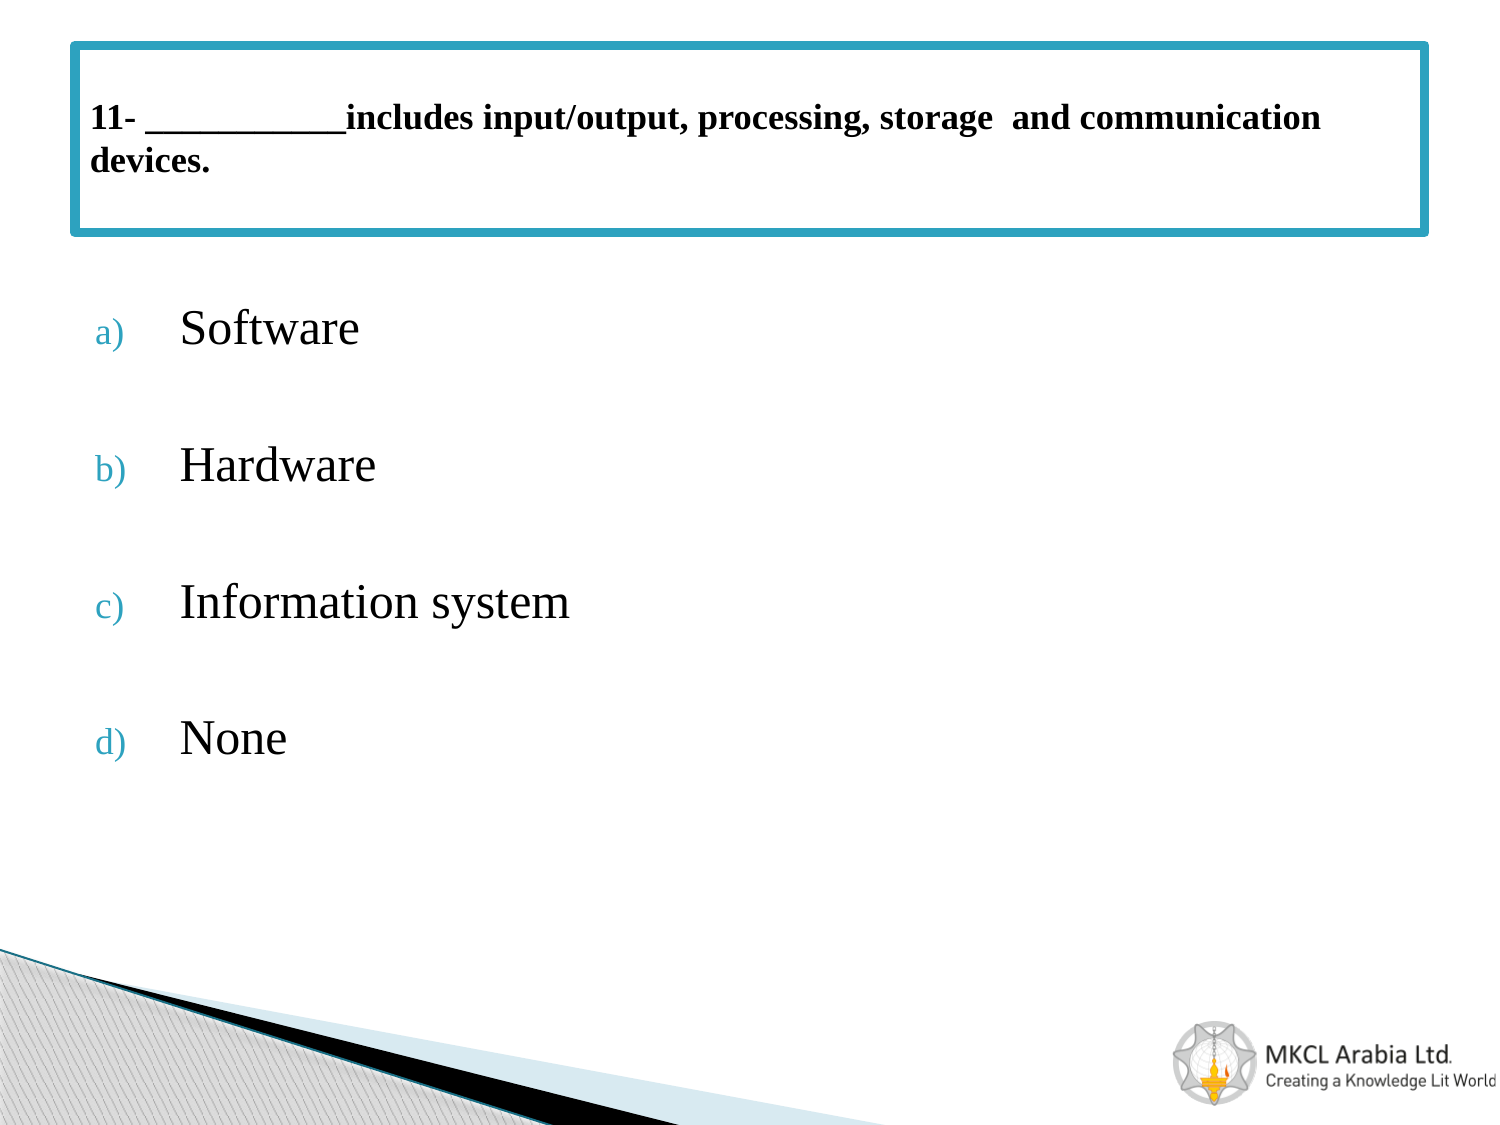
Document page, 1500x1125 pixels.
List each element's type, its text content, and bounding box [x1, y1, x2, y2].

picture [1172, 1021, 1496, 1106]
list Software Hardware Information system None [62, 287, 1413, 1030]
title 11- ___________includes input/output, processing, storage and communication devices. [70, 41, 1429, 237]
